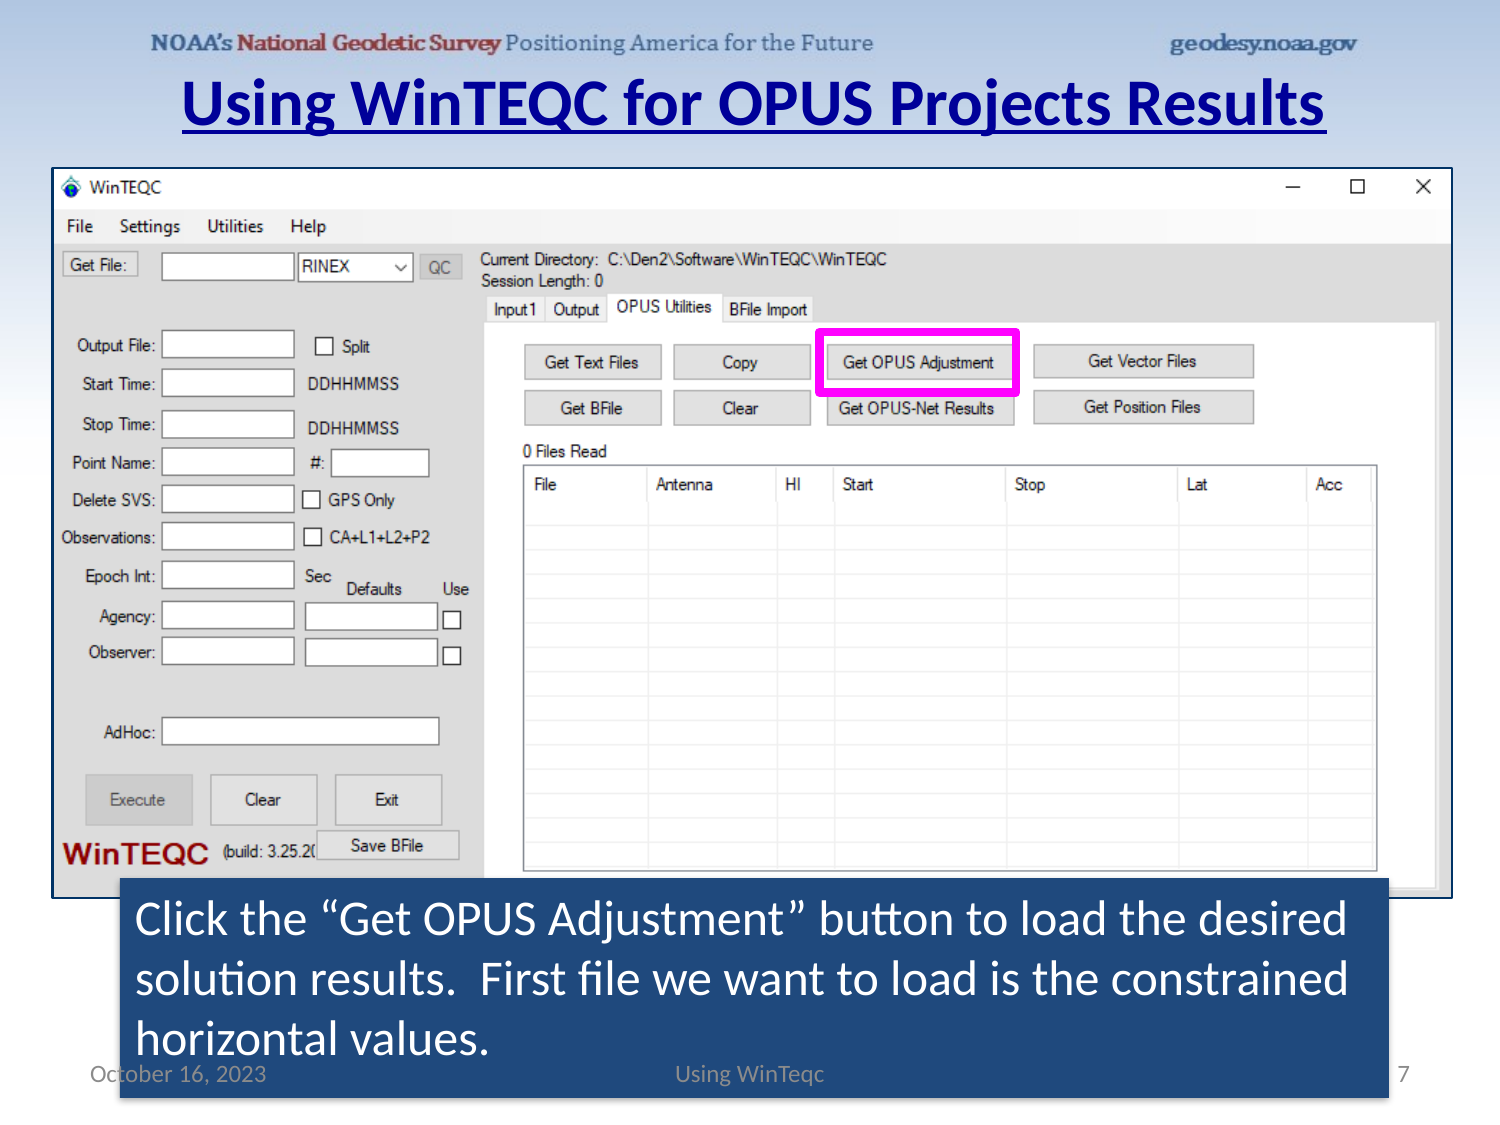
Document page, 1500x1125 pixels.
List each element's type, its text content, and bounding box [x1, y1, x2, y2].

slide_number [75, 1042, 425, 1103]
picture [0, 0, 1500, 1125]
text_box Click the “Get OPUS Adjustment” button to load the desired solution results. First file we want to load is the constrained horizontal values. [119, 905, 1389, 1098]
footer Using WinTeqc [512, 1042, 988, 1103]
text_box Using WinTEQC for OPUS Projects Results [62, 46, 1446, 151]
slide_number 7 [1074, 1042, 1425, 1103]
